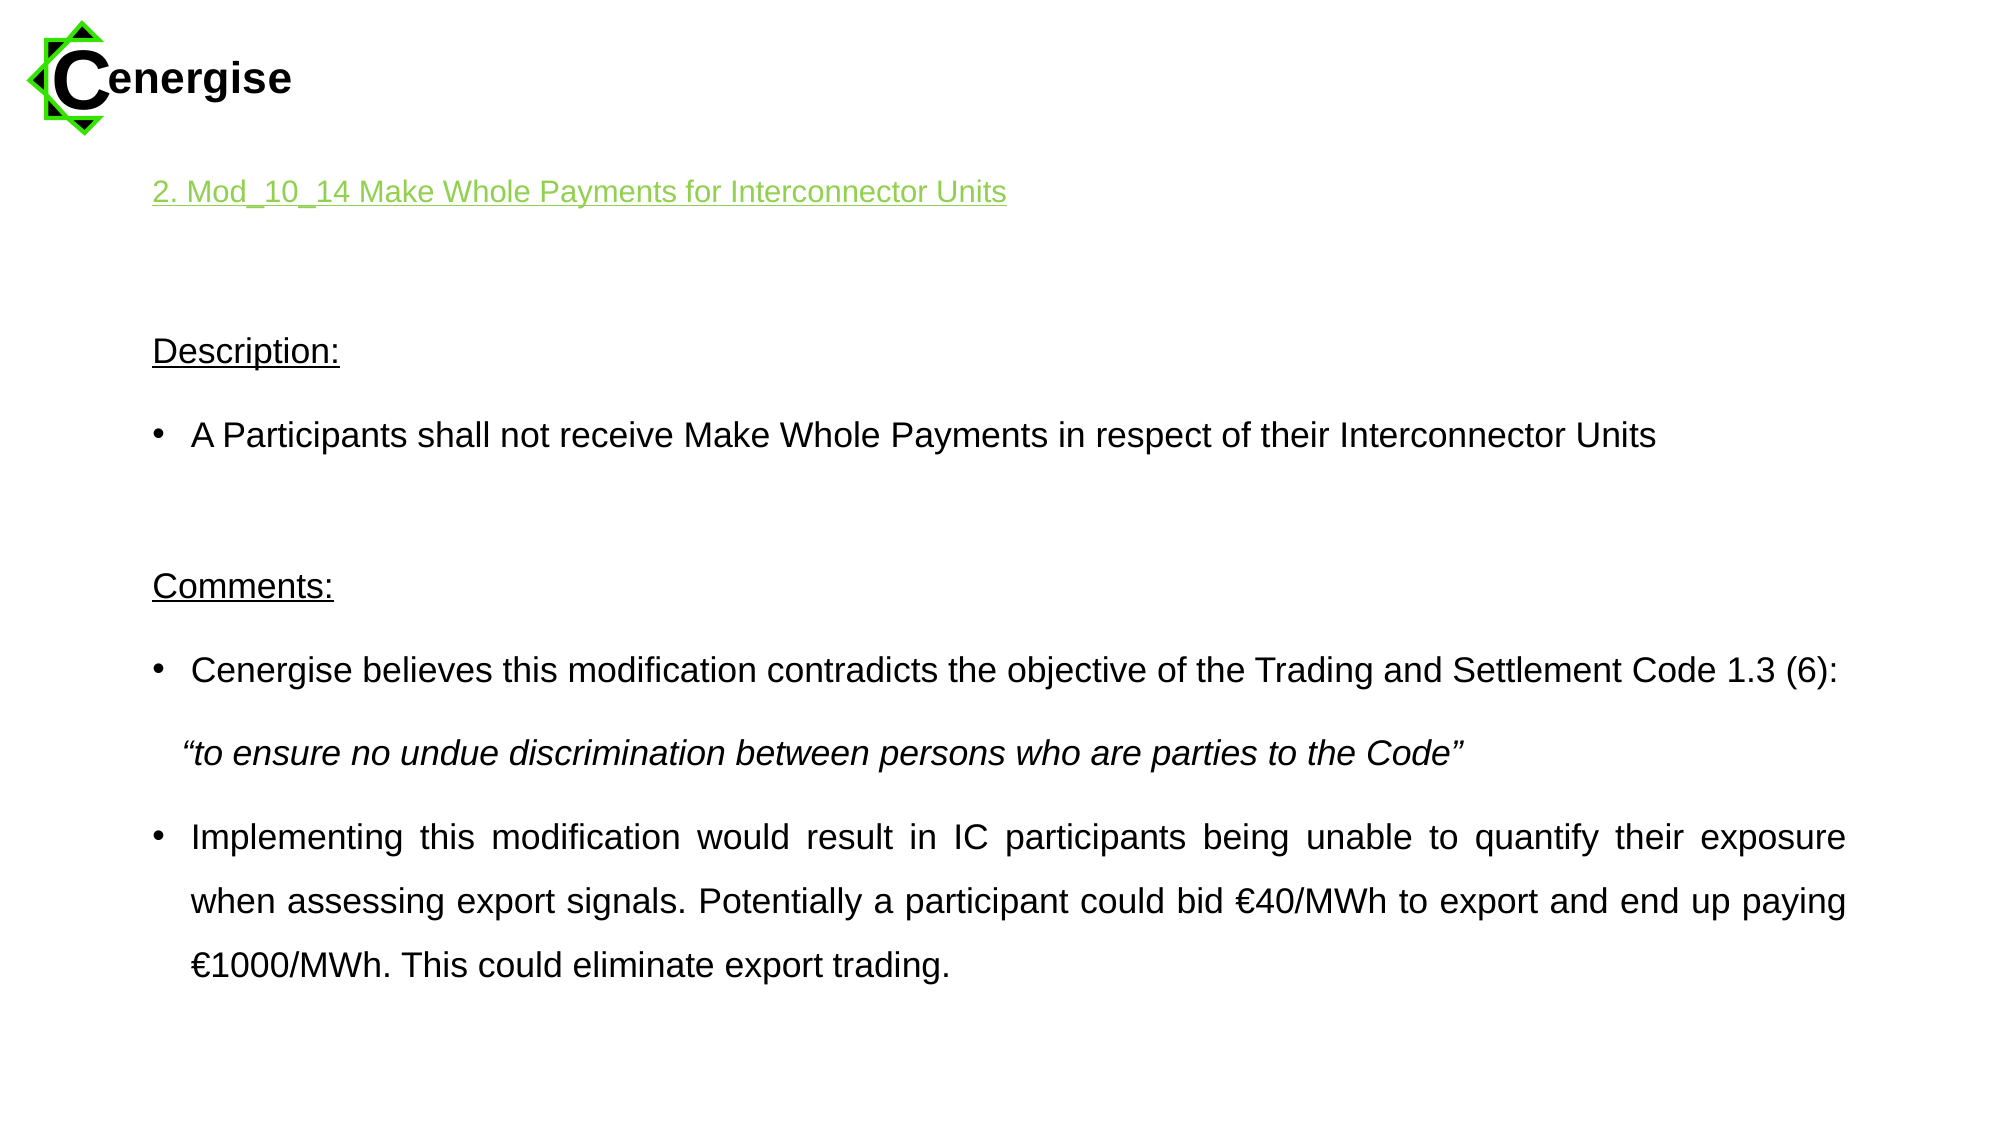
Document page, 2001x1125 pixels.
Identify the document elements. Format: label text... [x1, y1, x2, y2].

list Description: A Participants shall not receive Make Whole Payments in respect of their Interconnector Units Comments: Cenergise believes this modification contradicts the objective of the Trading and Settlement Code 1.3 (6): “to ensure no undue discrimination between persons who are parties to the Code” Implementing this modification would result in IC participants being unable to quantify their exposure when assessing export signals. Potentially a participant could bid €40/MWh to export and end up paying €1000/MWh. This could eliminate export trading. [137, 299, 1863, 1014]
title 2. Mod_10_14 Make Whole Payments for Interconnector Units [137, 114, 1863, 278]
